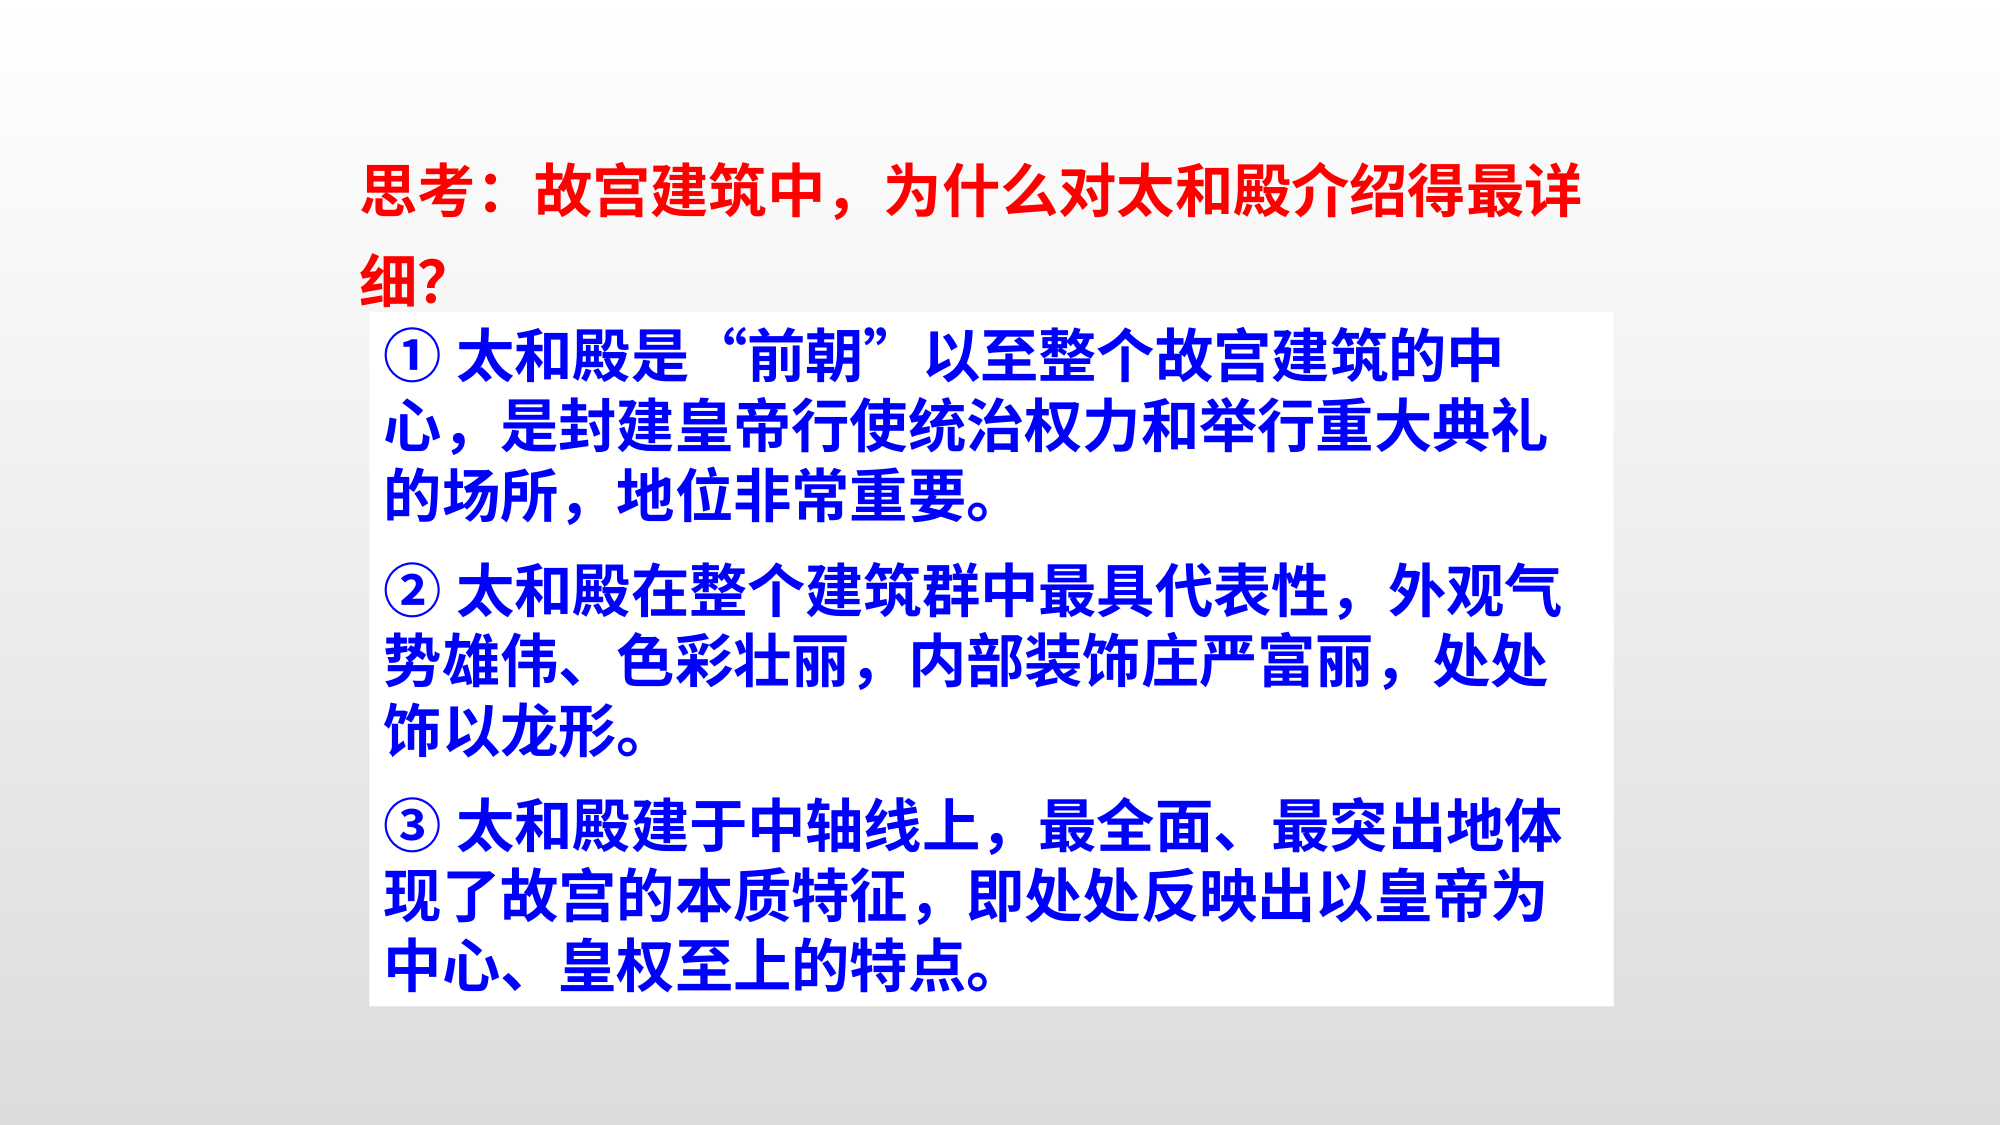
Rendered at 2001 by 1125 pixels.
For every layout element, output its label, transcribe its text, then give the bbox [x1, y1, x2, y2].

text_box 思考：故宫建筑中，为什么对太和殿介绍得最详细？ [344, 125, 1617, 323]
text_box ①太和殿是“前朝”以至整个故宫建筑的中心，是封建皇帝行使统治权力和举行重大典礼的场所，地位非常重要。 ②太和殿在整个建筑群中最具代表性，外观气势雄伟、色彩壮丽，内部装饰庄严富丽，处处饰以龙形。 ③太和殿建于中轴线上，最全面、最突出地体现了故宫的本质特征，即处处反映出以皇帝为中心、皇权至上的特点。 [369, 311, 1614, 1007]
